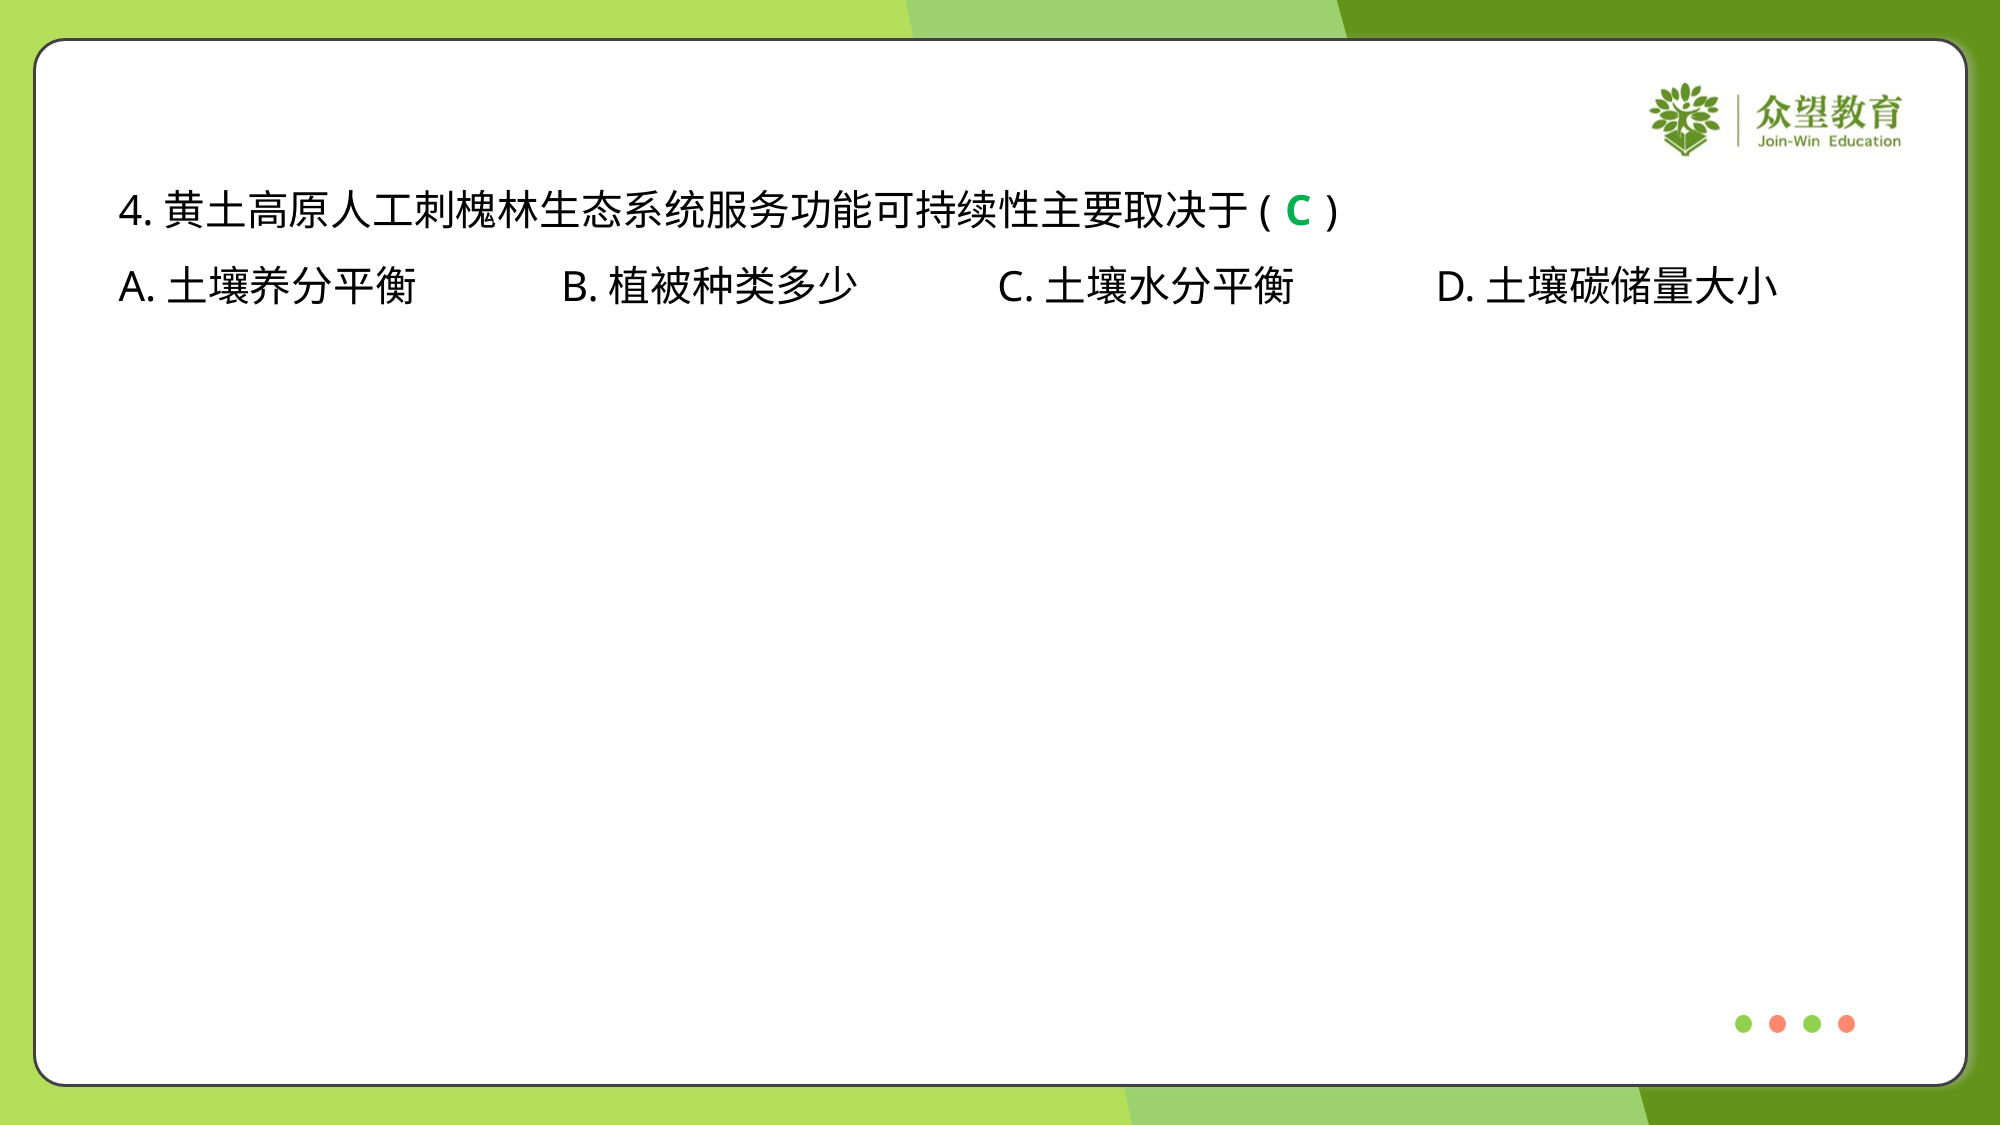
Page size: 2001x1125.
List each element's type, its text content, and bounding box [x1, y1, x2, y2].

text_box 4.黄土高原人工刺槐林生态系统服务功能可持续性主要取决于( ) [1328, 158, 1883, 226]
picture [0, 0, 2000, 1125]
text_box C [1269, 158, 1328, 226]
text_box 4.黄土高原人工刺槐林生态系统服务功能可持续性主要取决于( ) [118, 158, 1269, 226]
text_box A.土壤养分平衡 B.植被种类多少 C.土壤水分平衡 D.土壤碳储量大小 [118, 234, 1883, 302]
